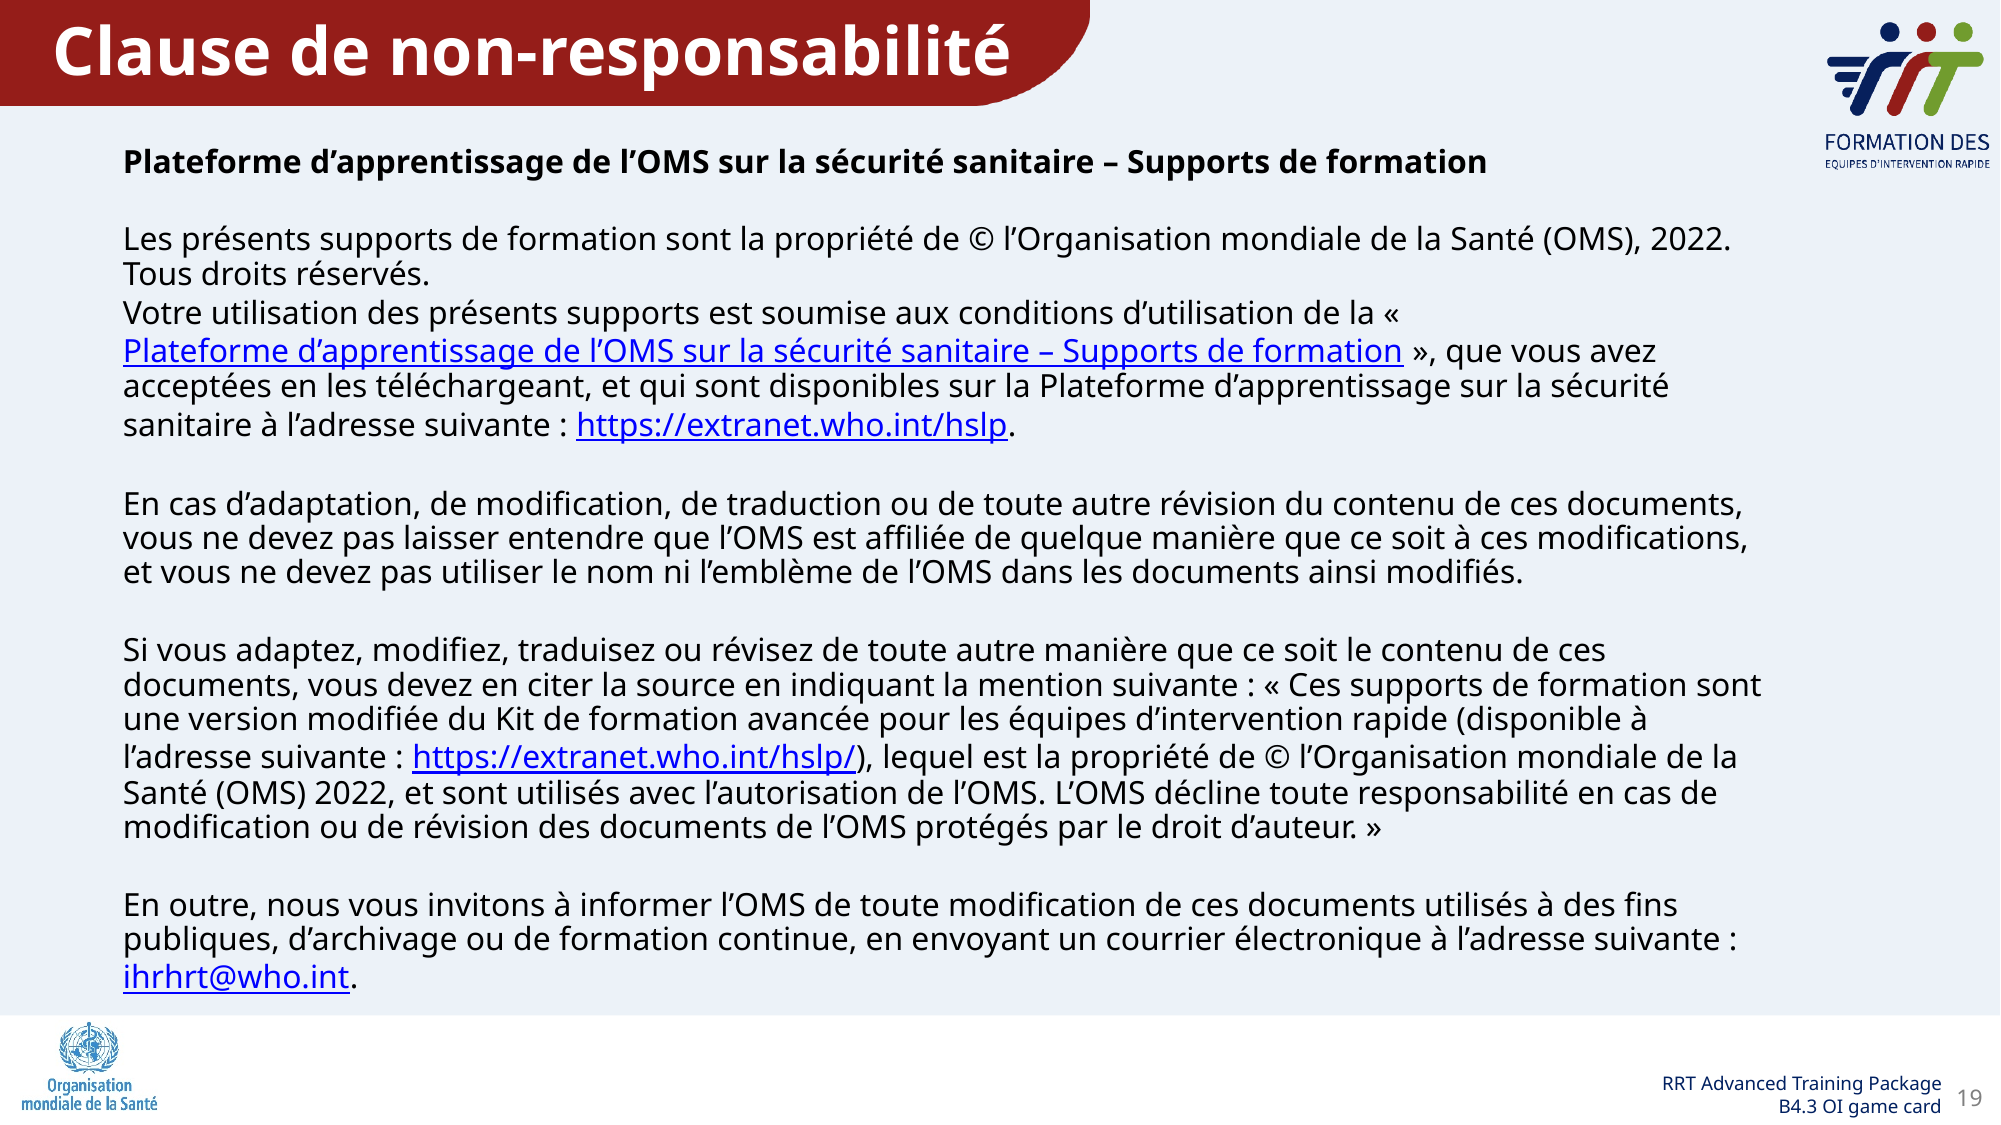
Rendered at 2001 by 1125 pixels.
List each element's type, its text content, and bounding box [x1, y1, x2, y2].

list Plateforme d’apprentissage de l’OMS sur la sécurité sanitaire – Supports de formation Les présents supports de formation sont la propriété de © l’Organisation mondiale de la Santé (OMS), 2022. Tous droits réservés. Votre utilisation des présents supports est soumise aux conditions d’utilisation de la « Plateforme d’apprentissage de l’OMS sur la sécurité sanitaire – Supports de formation », que vous avez acceptées en les téléchargeant, et qui sont disponibles sur la Plateforme d’apprentissage sur la sécurité sanitaire à l’adresse suivante : https://extranet.who.int/hslp. En cas d’adaptation, de modification, de traduction ou de toute autre révision du contenu de ces documents, vous ne devez pas laisser entendre que l’OMS est affiliée de quelque manière que ce soit à ces modifications, et vous ne devez pas utiliser le nom ni l’emblème de l’OMS dans les documents ainsi modifiés. Si vous adaptez, modifiez, traduisez ou révisez de toute autre manière que ce soit le contenu de ces documents, vous devez en citer la source en indiquant la mention suivante : « Ces supports de formation sont une version modifiée du Kit de formation avancée pour les équipes d’intervention rapide (disponible à l’adresse suivante : https://extranet.who.int/hslp/), lequel est la propriété de © l’Organisation mondiale de la Santé (OMS) 2022, et sont utilisés avec l’autorisation de l’OMS. L’OMS décline toute responsabilité en cas de modification ou de révision des documents de l’OMS protégés par le droit d’auteur. » En outre, nous vous invitons à informer l’OMS de toute modification de ces documents utilisés à des fins publiques, d’archivage ou de formation continue, en envoyant un courrier électronique à l’adresse suivante : ihrhrt@who.int. [122, 145, 1772, 1001]
picture [20, 1020, 158, 1111]
picture [0, 0, 1090, 106]
picture [1825, 21, 1990, 170]
